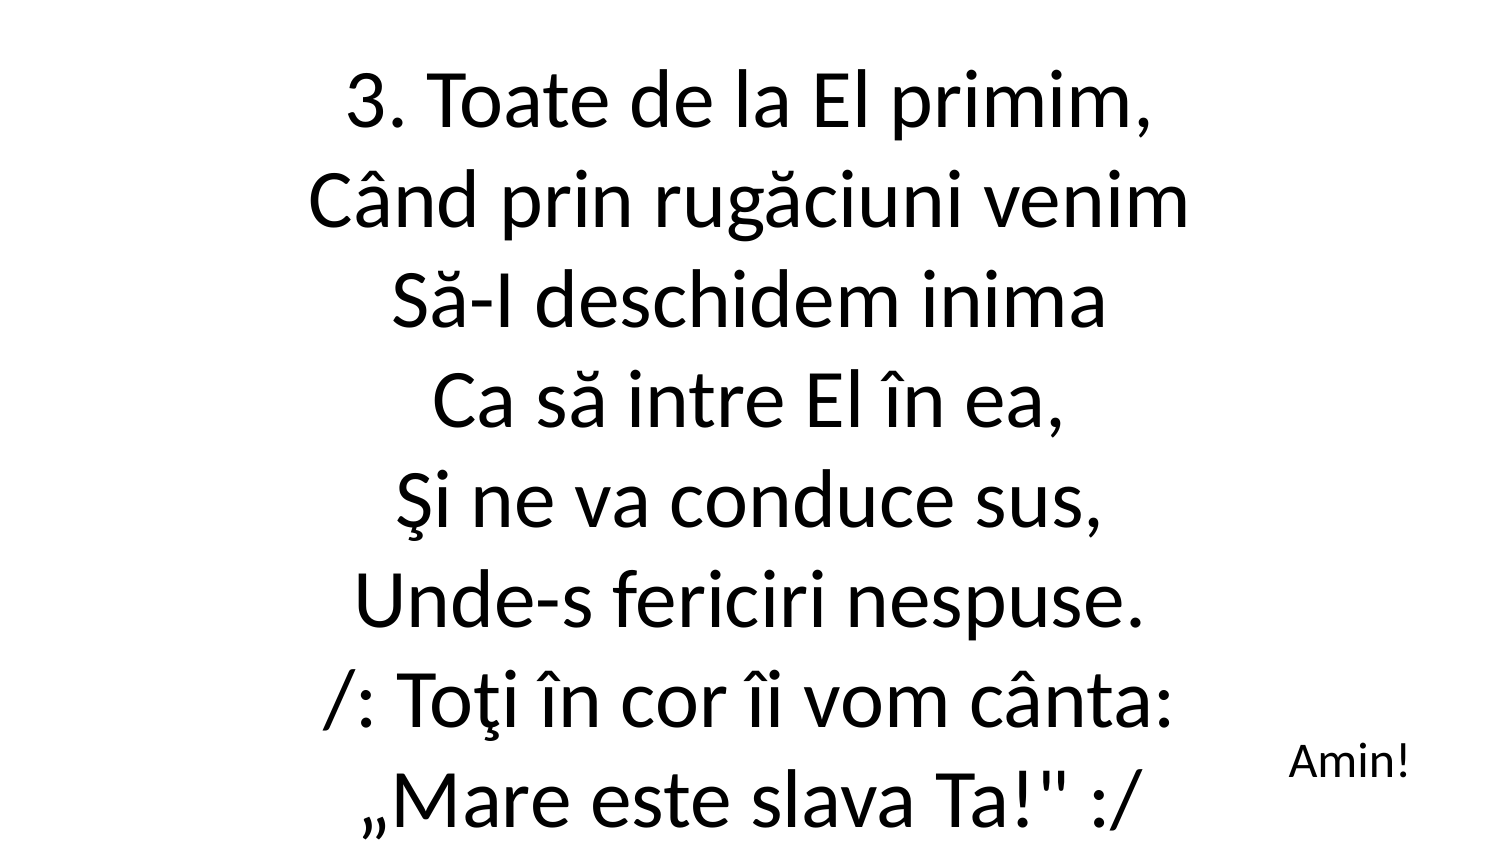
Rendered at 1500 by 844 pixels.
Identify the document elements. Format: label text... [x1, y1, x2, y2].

text_box Amin! [1273, 674, 1427, 795]
text_box 3. Toate de la El primim, Când prin rugăciuni venim Să-I deschidem inima Ca să intre El în ea, Şi ne va conduce sus, Unde-s fericiri nespuse. /: Toţi în cor îi vom cânta: „Mare este slava Ta!" :/ [293, 0, 1207, 844]
